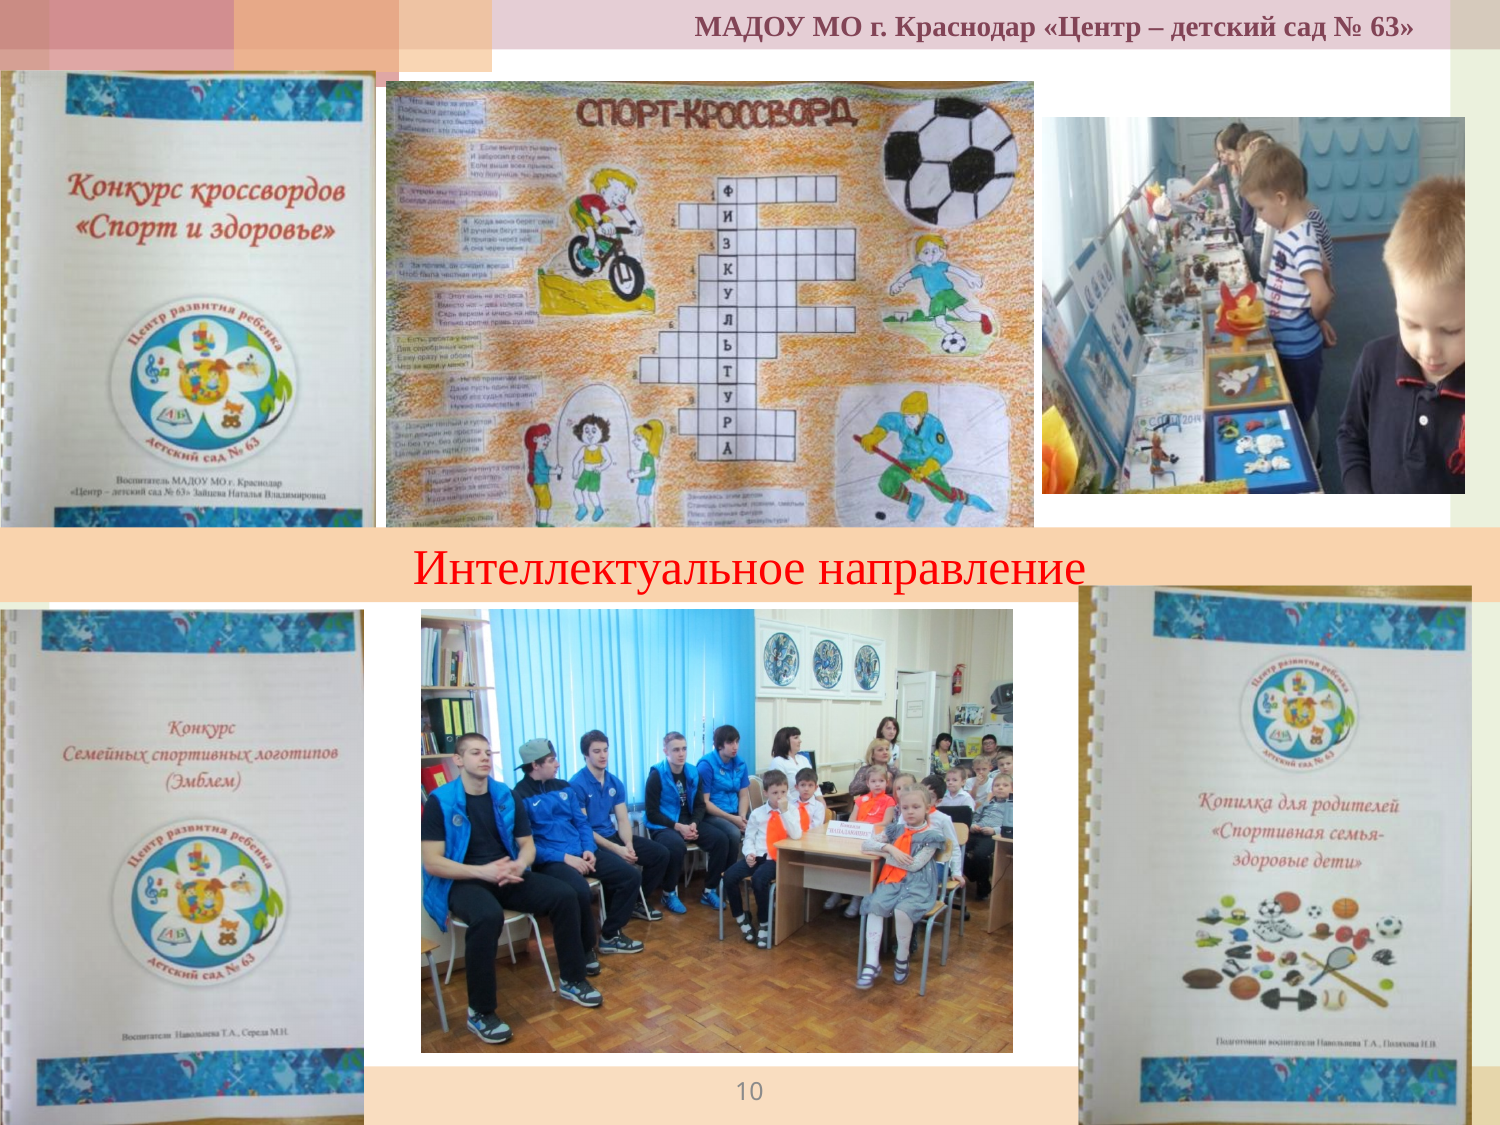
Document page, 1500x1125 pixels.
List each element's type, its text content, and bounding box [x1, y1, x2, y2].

text_box Интеллектуальное направление [0, 527, 1500, 603]
picture [1042, 116, 1465, 494]
picture [0, 81, 1034, 567]
slide_number 10 [574, 1072, 925, 1113]
text_box МАДОУ МО г. Краснодар «Центр – детский сад № 63» [609, 0, 1500, 50]
picture [0, 609, 1500, 1053]
